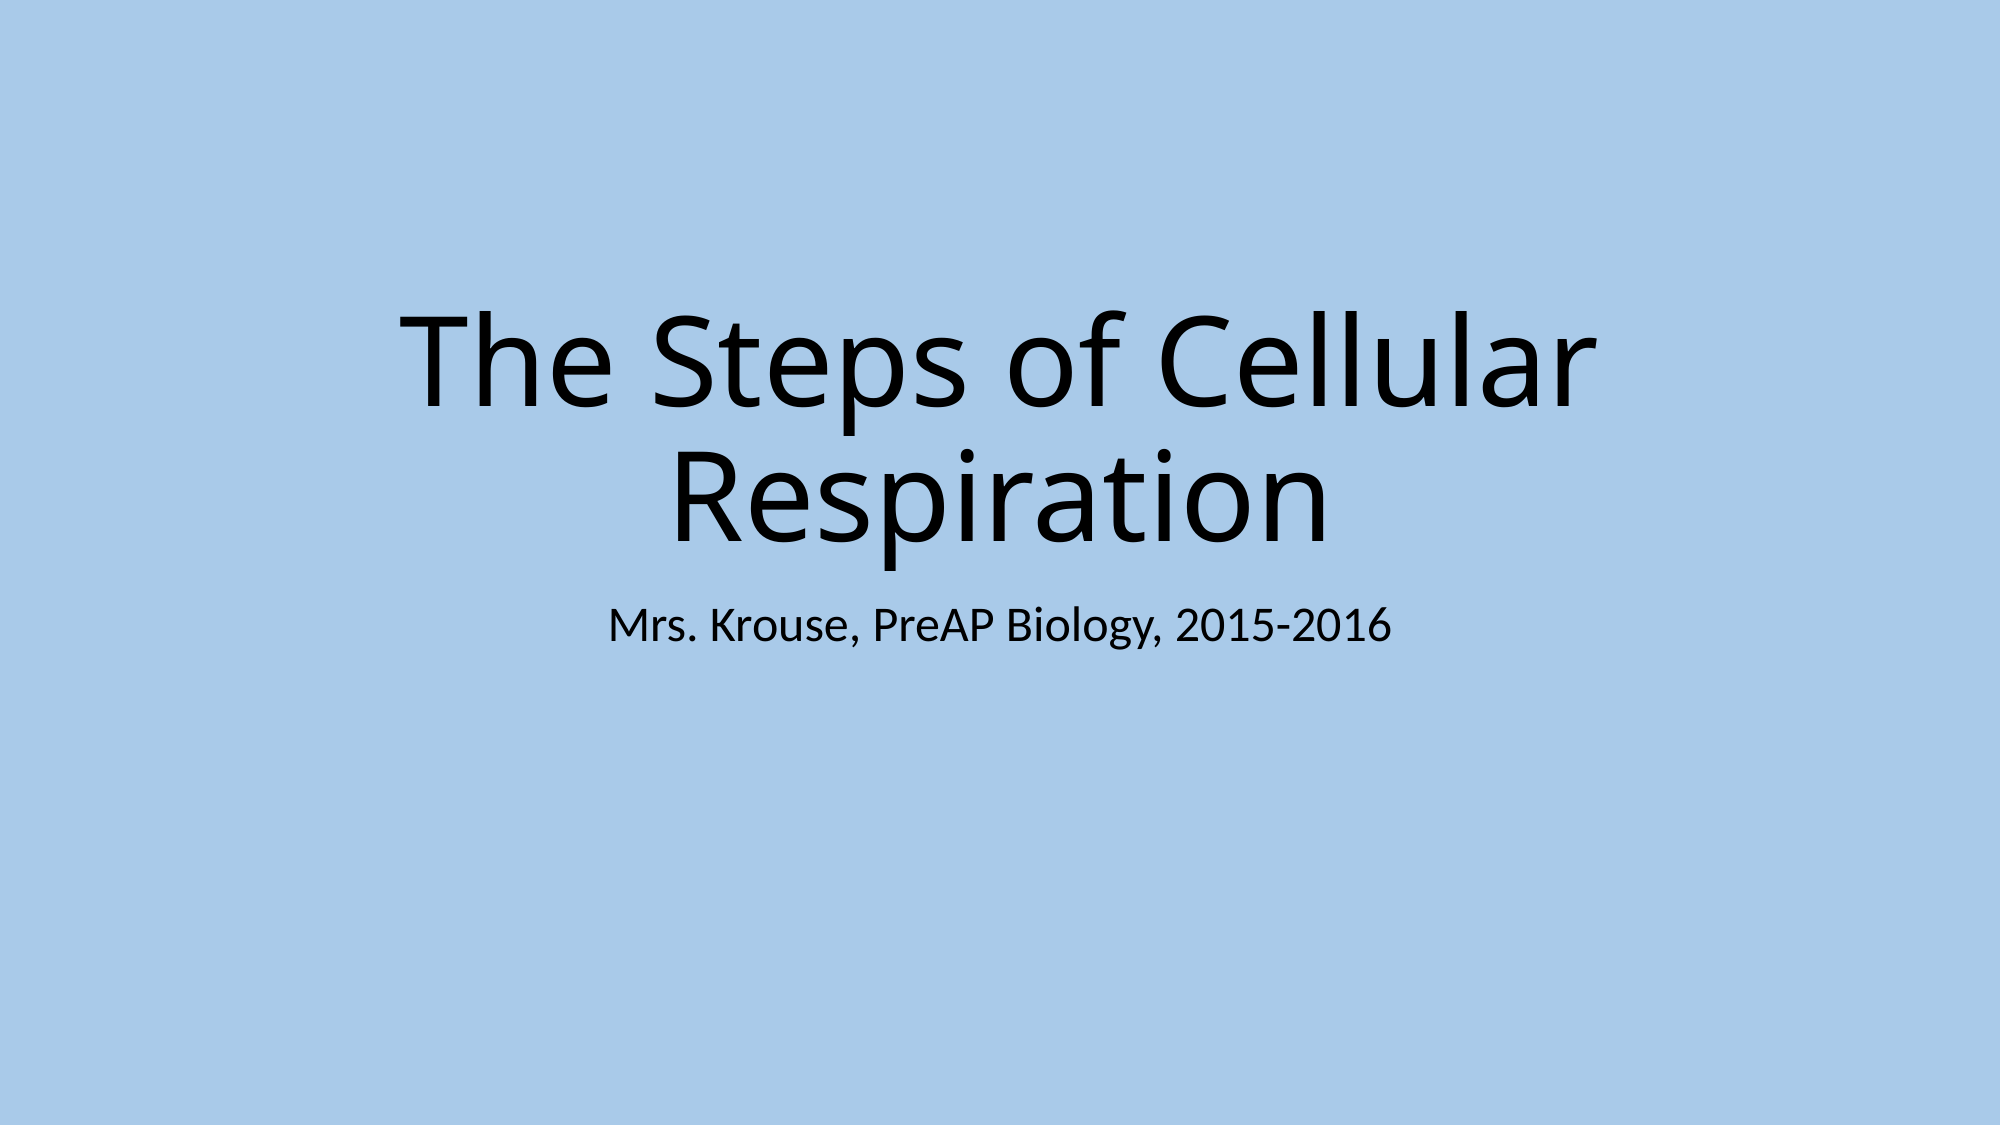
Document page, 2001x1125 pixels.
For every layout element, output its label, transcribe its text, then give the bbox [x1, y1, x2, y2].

subtitle Mrs. Krouse, PreAP Biology, 2015-2016 [249, 590, 1750, 863]
title The Steps of Cellular Respiration [249, 184, 1750, 576]
